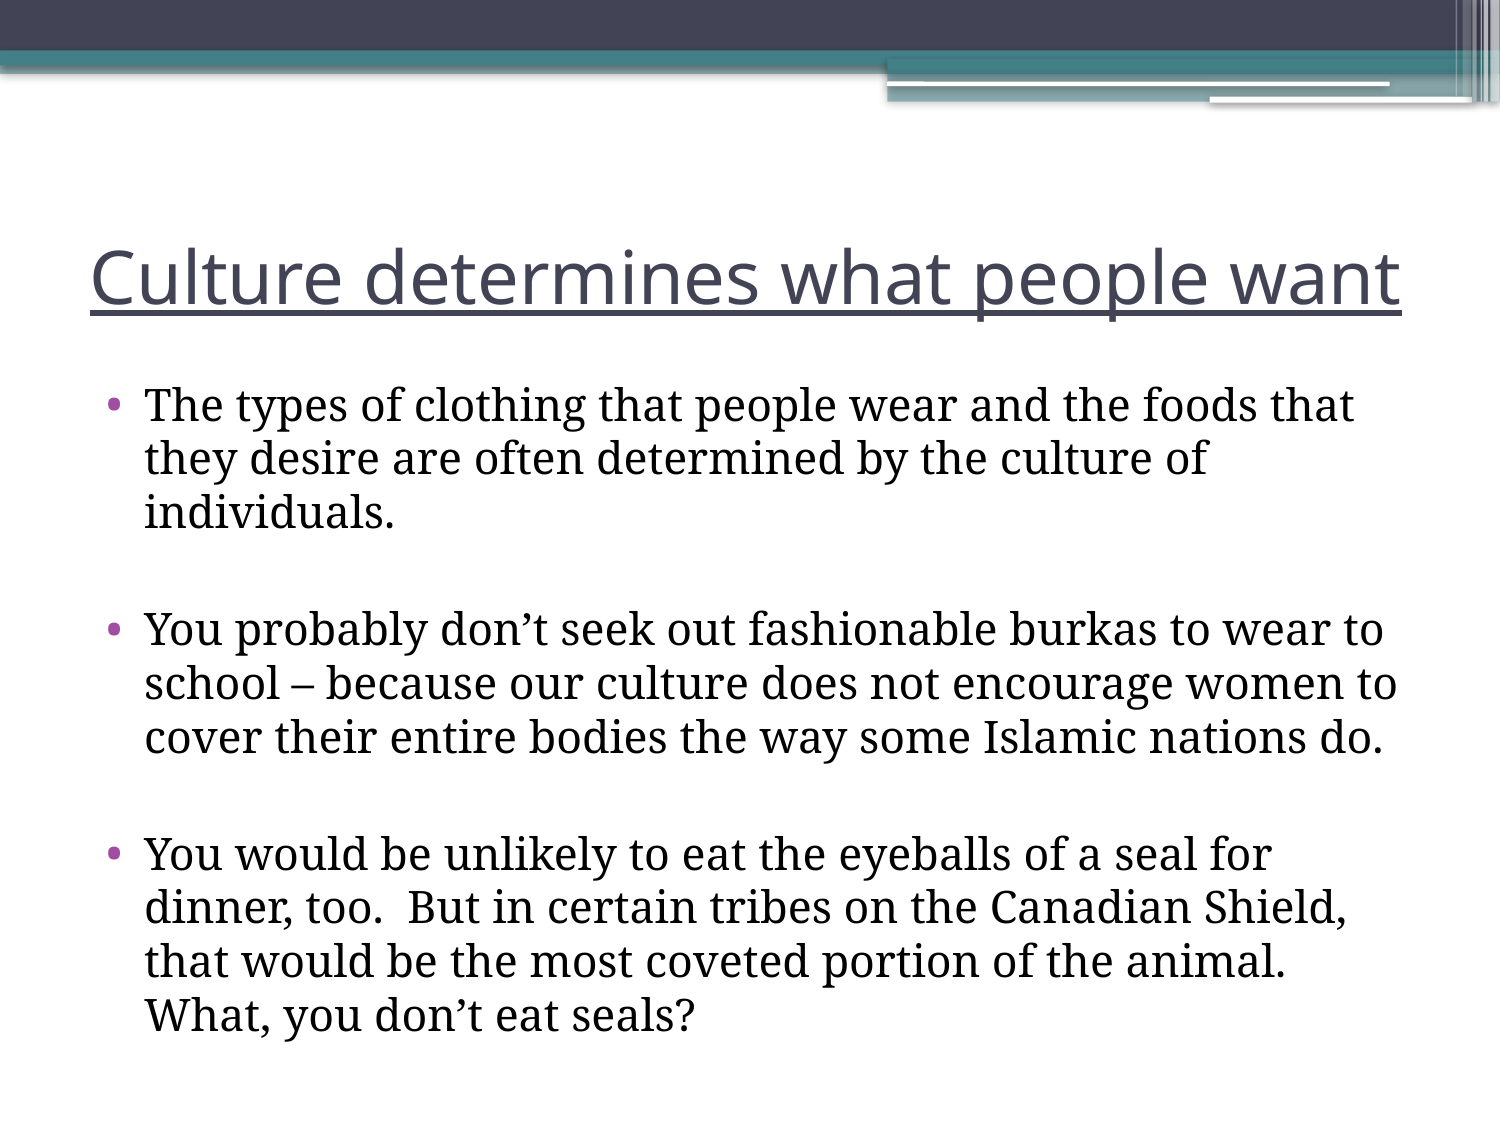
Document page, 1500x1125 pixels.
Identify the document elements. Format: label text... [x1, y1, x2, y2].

title Culture determines what people want [75, 187, 1425, 363]
list The types of clothing that people wear and the foods that they desire are often determined by the culture of individuals. You probably don’t seek out fashionable burkas to wear to school – because our culture does not encourage women to cover their entire bodies the way some Islamic nations do. You would be unlikely to eat the eyeballs of a seal for dinner, too. But in certain tribes on the Canadian Shield, that would be the most coveted portion of the animal. What, you don’t eat seals? [75, 368, 1425, 1079]
